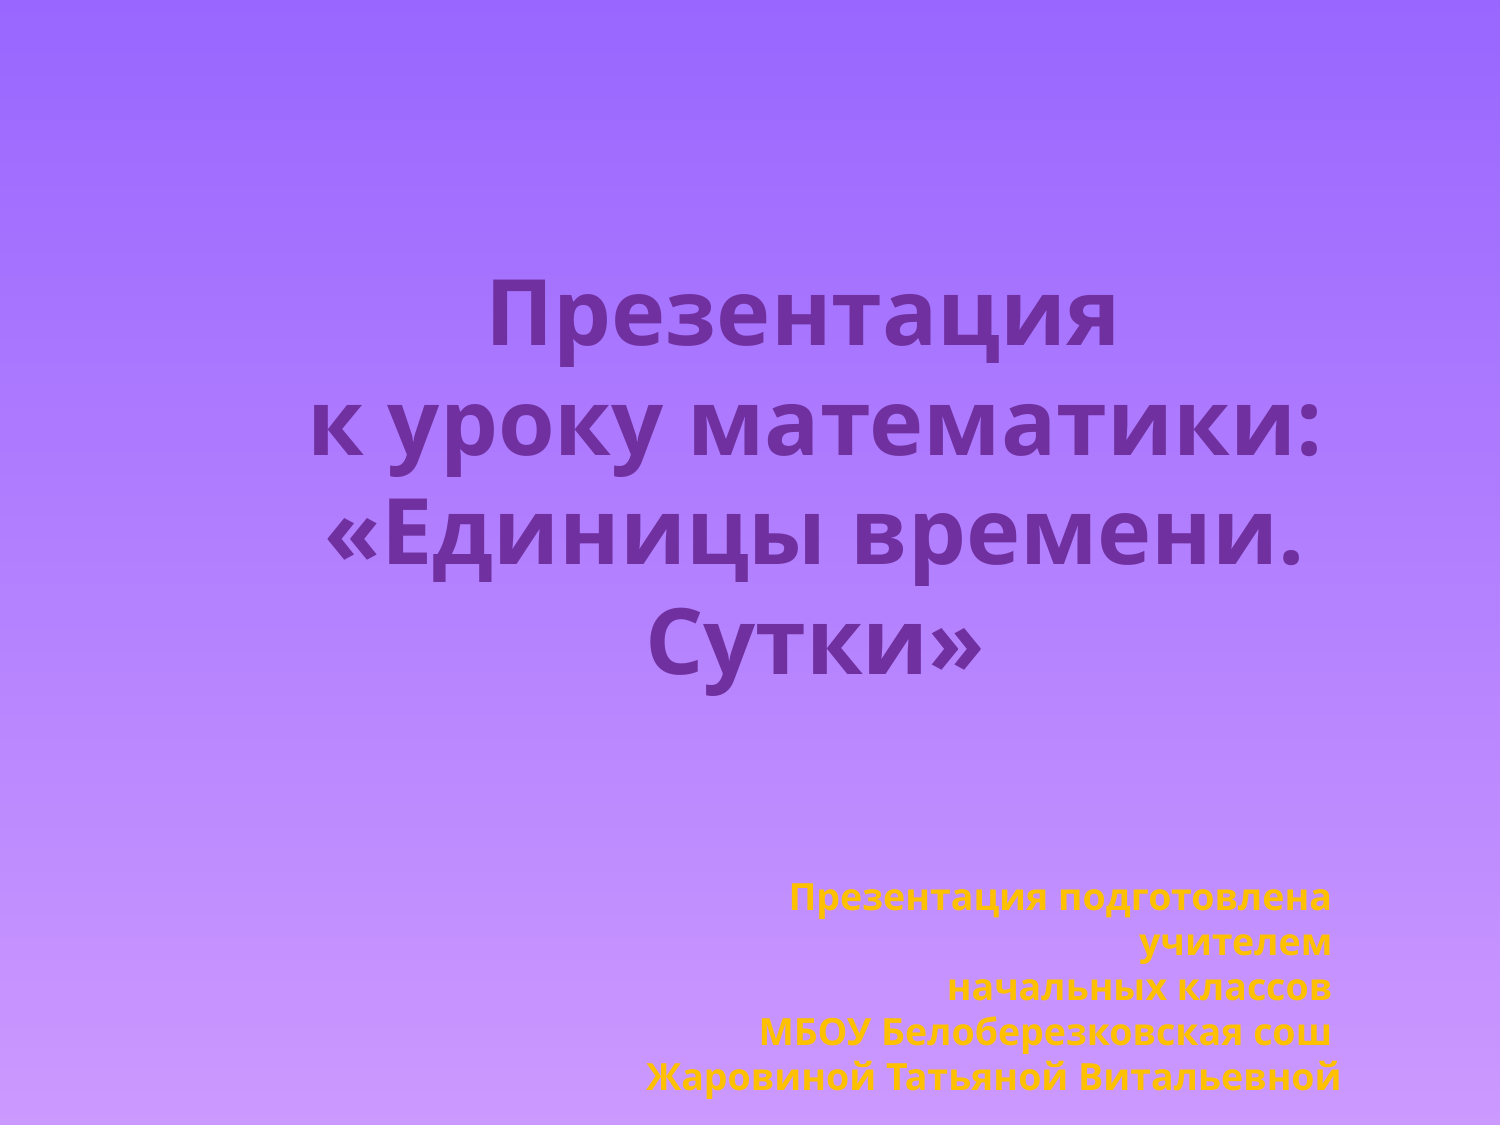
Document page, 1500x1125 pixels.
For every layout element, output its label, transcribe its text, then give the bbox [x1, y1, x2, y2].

text_box Презентация к уроку математики: «Единицы времени. Сутки» Презентация подготовлена учителем начальных классов МБОУ Белоберезковская сош Жаровиной Татьяной Витальевной [274, 84, 1356, 1105]
